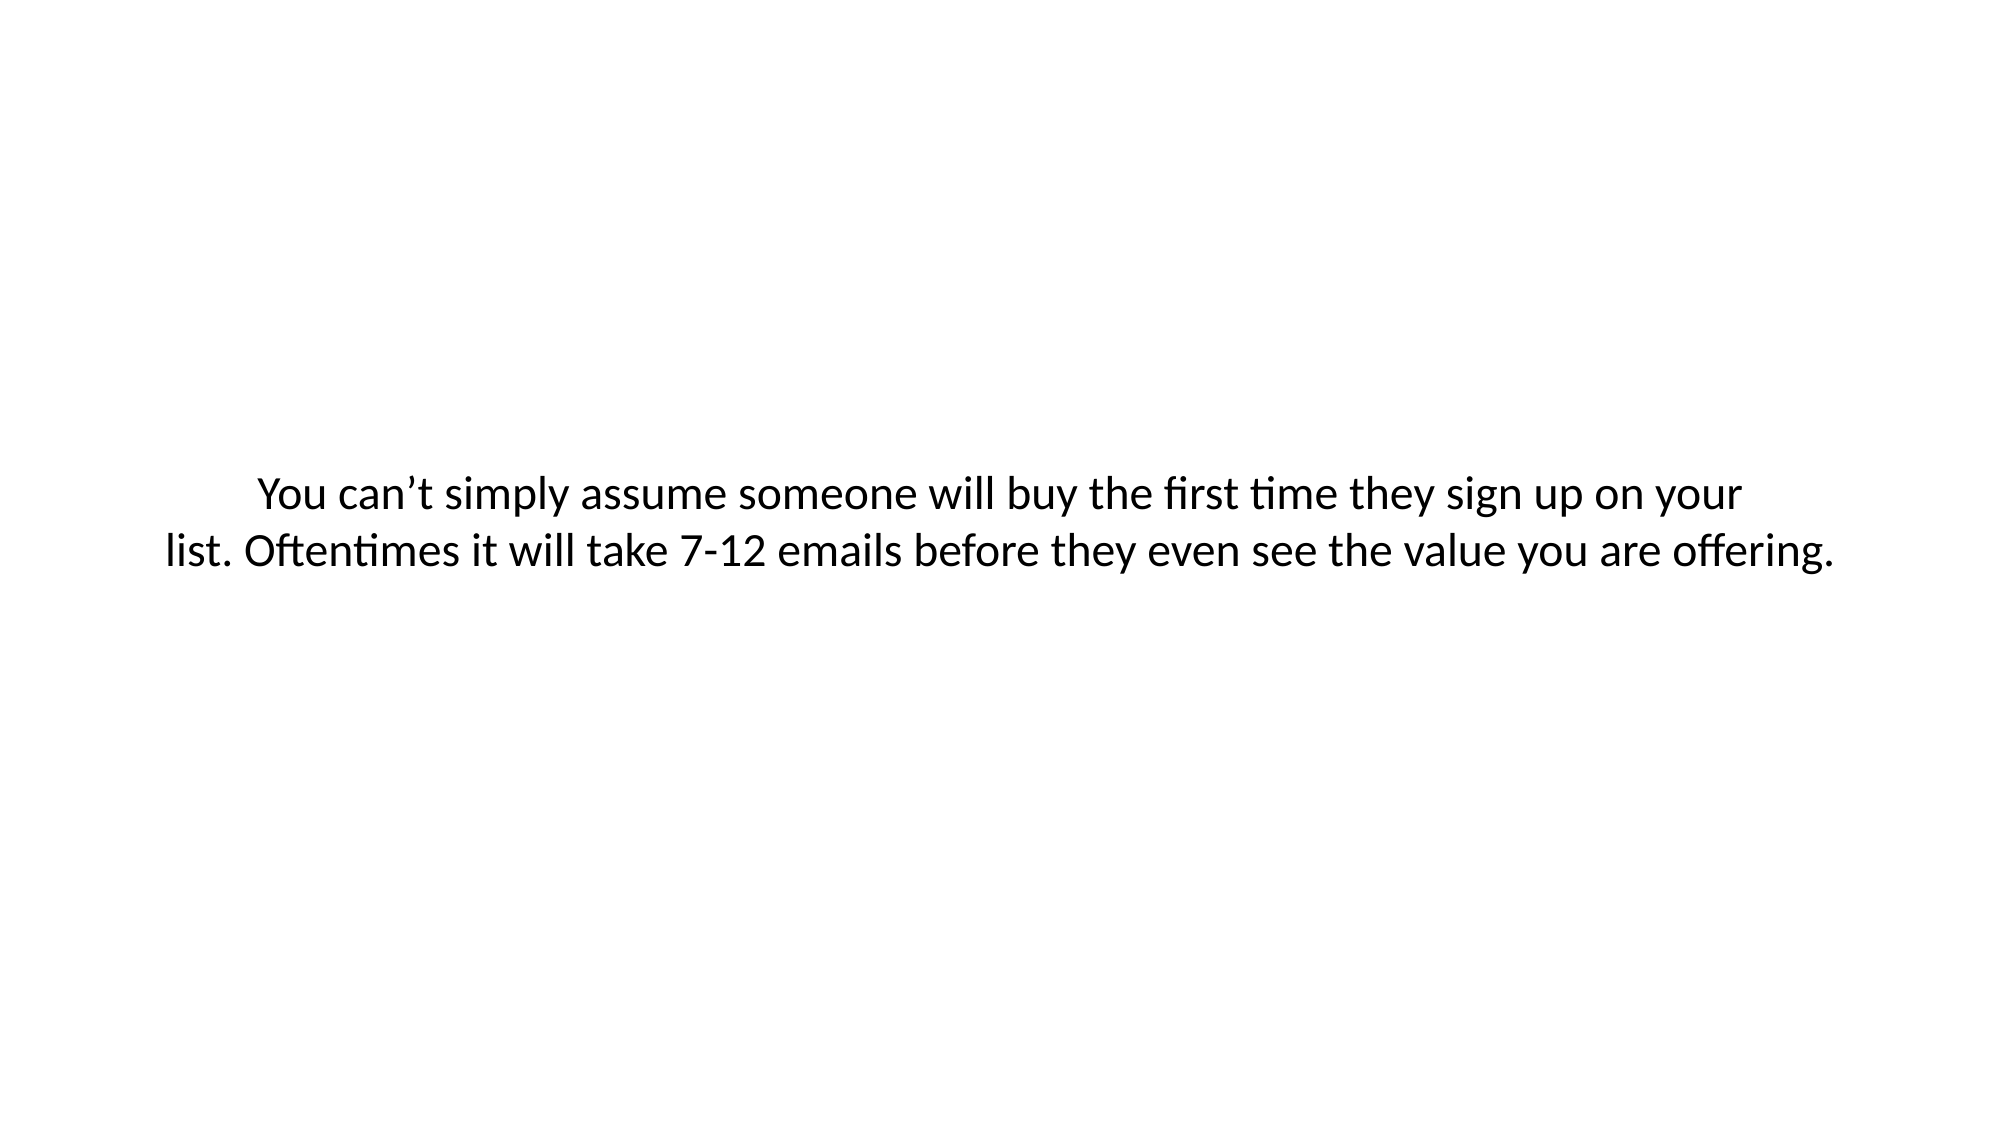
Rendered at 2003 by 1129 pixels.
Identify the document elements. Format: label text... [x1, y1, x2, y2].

title You can’t simply assume someone will buy the first time they sign up on your list. Oftentimes it will take 7-12 emails before they even see the value you are offering. [150, 426, 1853, 669]
